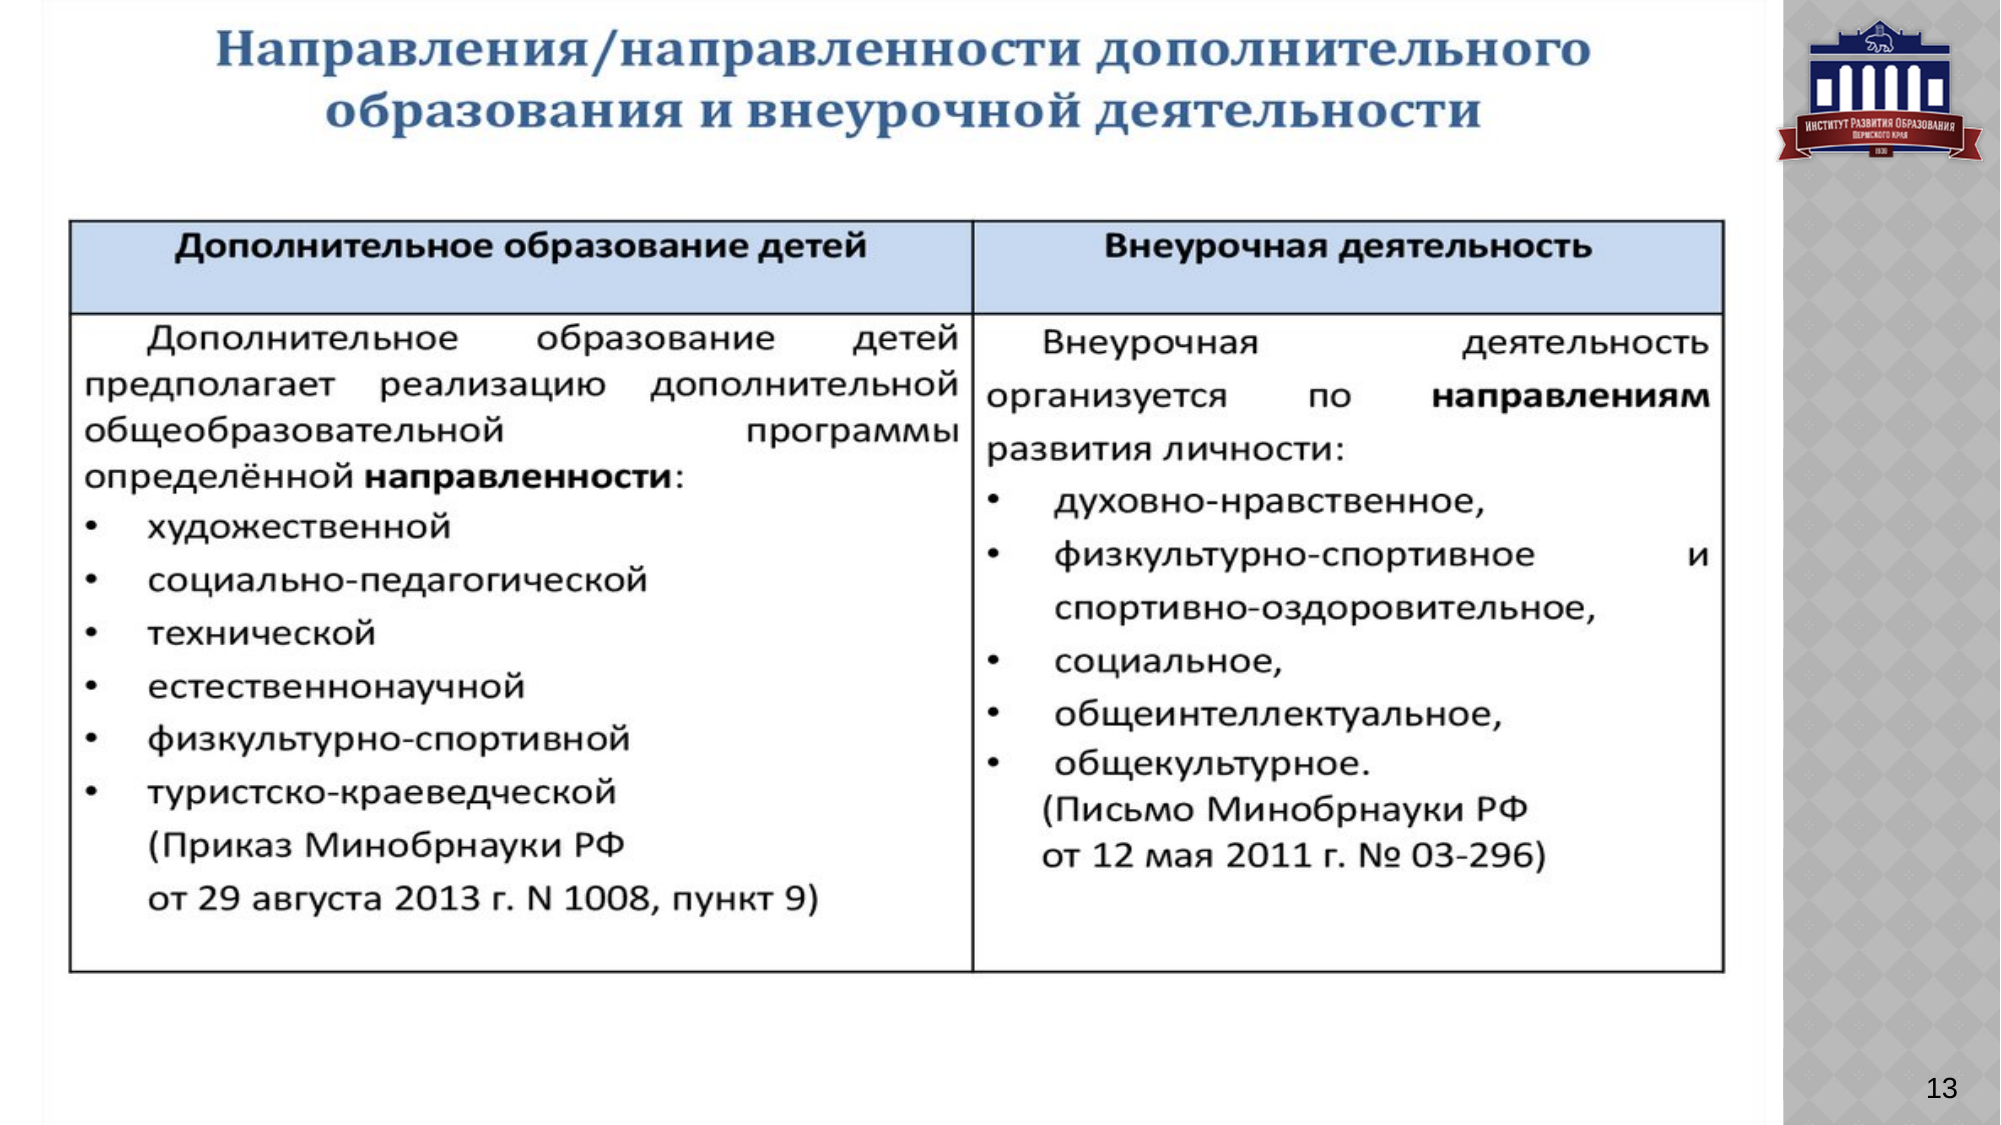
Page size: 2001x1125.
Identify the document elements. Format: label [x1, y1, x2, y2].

picture [1771, 12, 1988, 168]
picture [40, 0, 1769, 1125]
